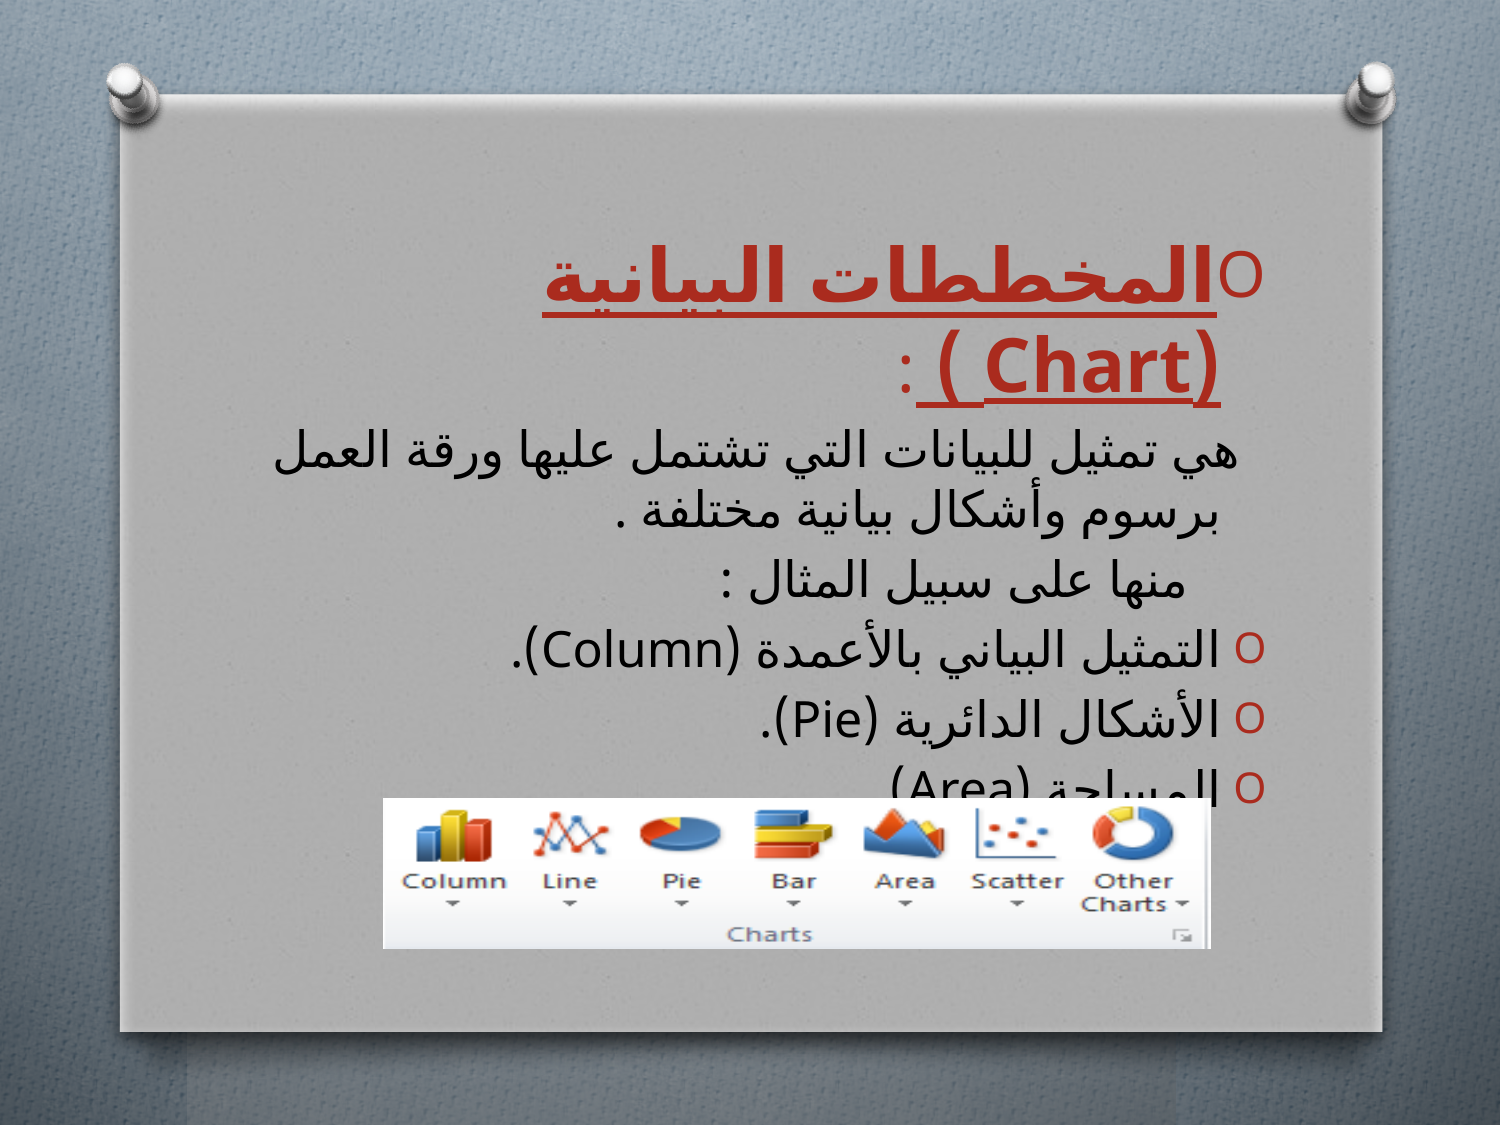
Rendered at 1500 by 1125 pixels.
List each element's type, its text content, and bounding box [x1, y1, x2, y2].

picture [75, 29, 198, 153]
picture [1317, 35, 1439, 156]
list المخططات البيانية (Chart ) : هي تمثيل للبيانات التي تشتمل عليها ورقة العمل برسوم وأشكال بيانية مختلفة . منها على سبيل المثال : التمثيل البياني بالأعمدة (Column). الأشكال الدائرية (Pie). المساحة (Area). [242, 219, 1282, 906]
picture [383, 798, 1211, 949]
